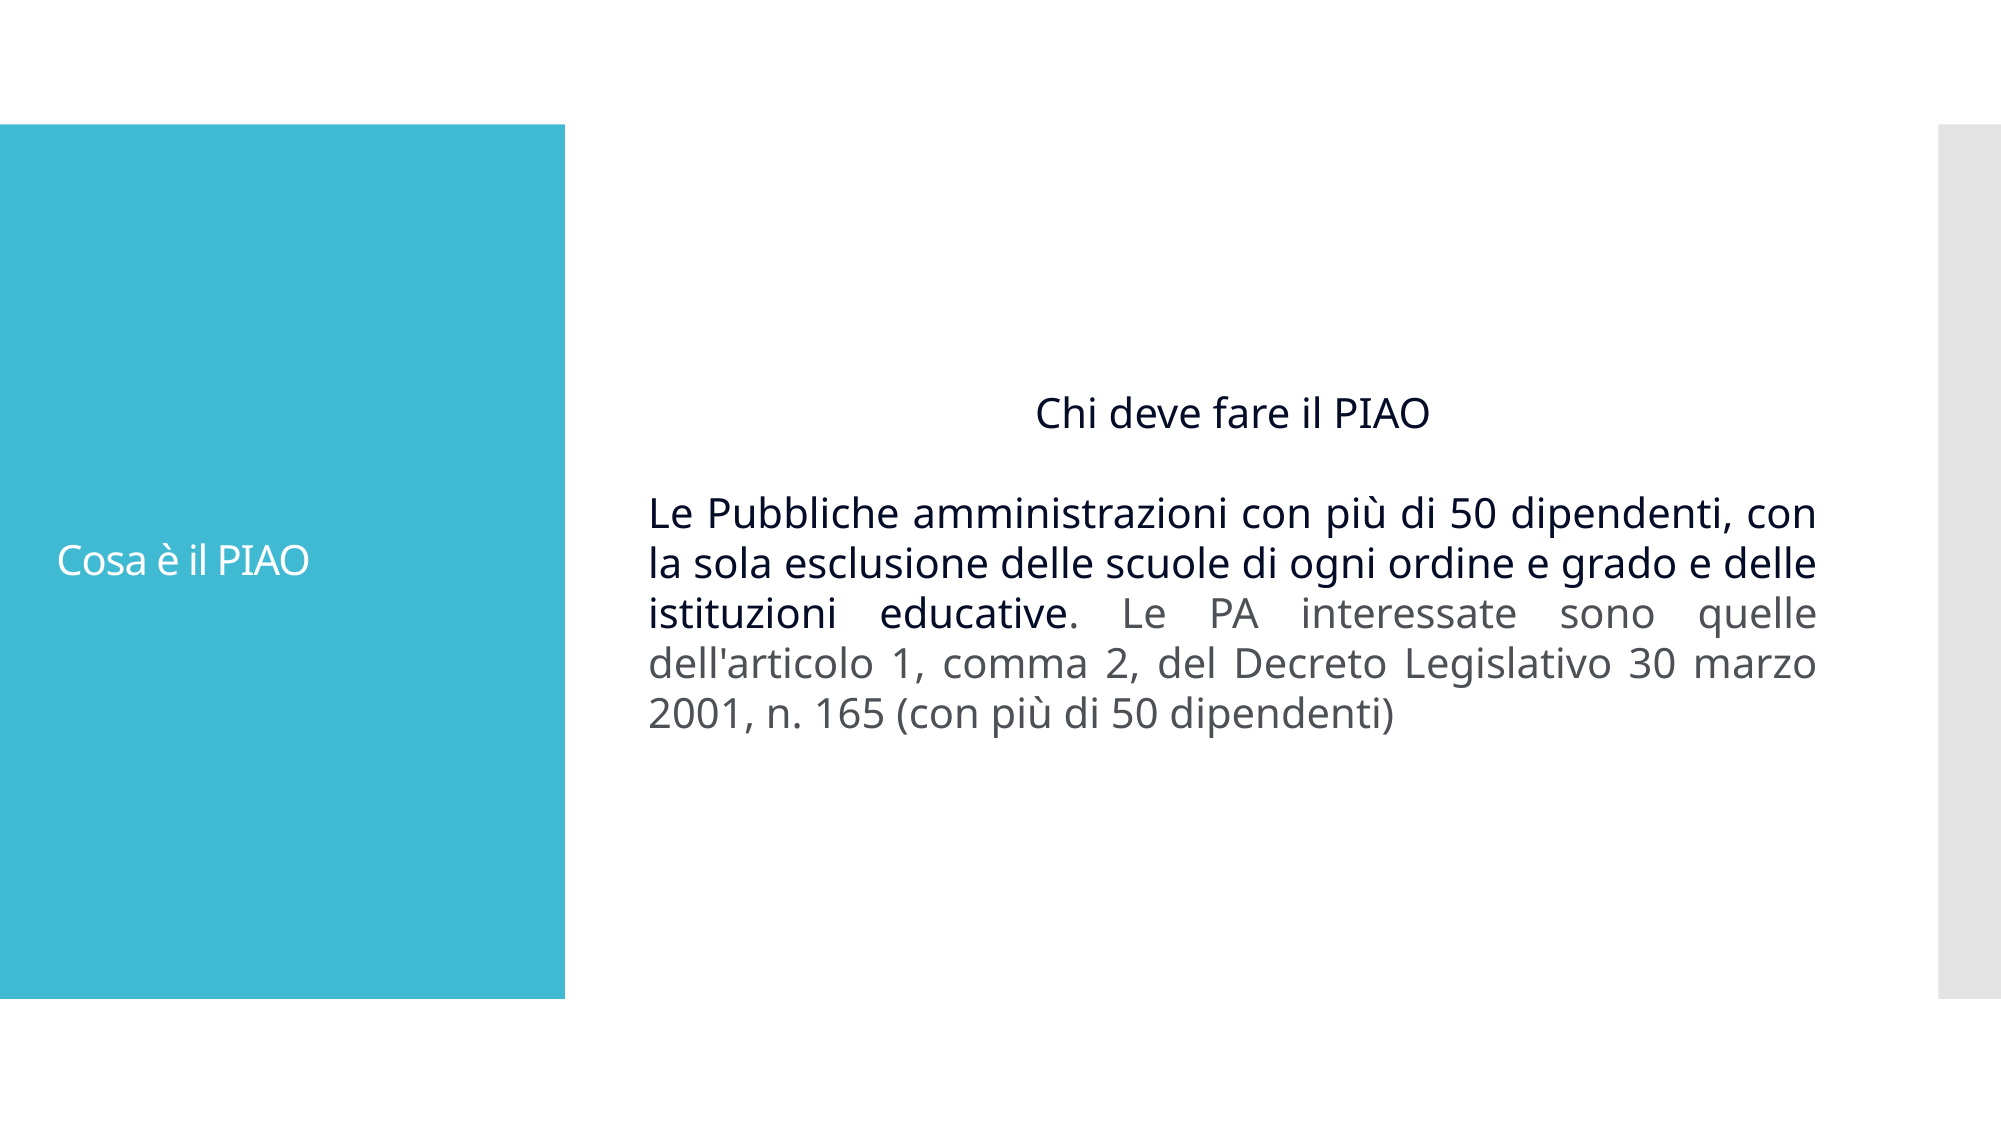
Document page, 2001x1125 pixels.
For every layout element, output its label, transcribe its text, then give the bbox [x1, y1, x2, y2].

list Chi deve fare il PIAO Le Pubbliche amministrazioni con più di 50 dipendenti, con la sola esclusione delle scuole di ogni ordine e grado e delle istituzioni educative. Le PA interessate sono quelle dell'articolo 1, comma 2, del Decreto Legislativo 30 marzo 2001, n. 165 (con più di 50 dipendenti) [632, 141, 1834, 982]
title Cosa è il PIAO [41, 184, 525, 939]
